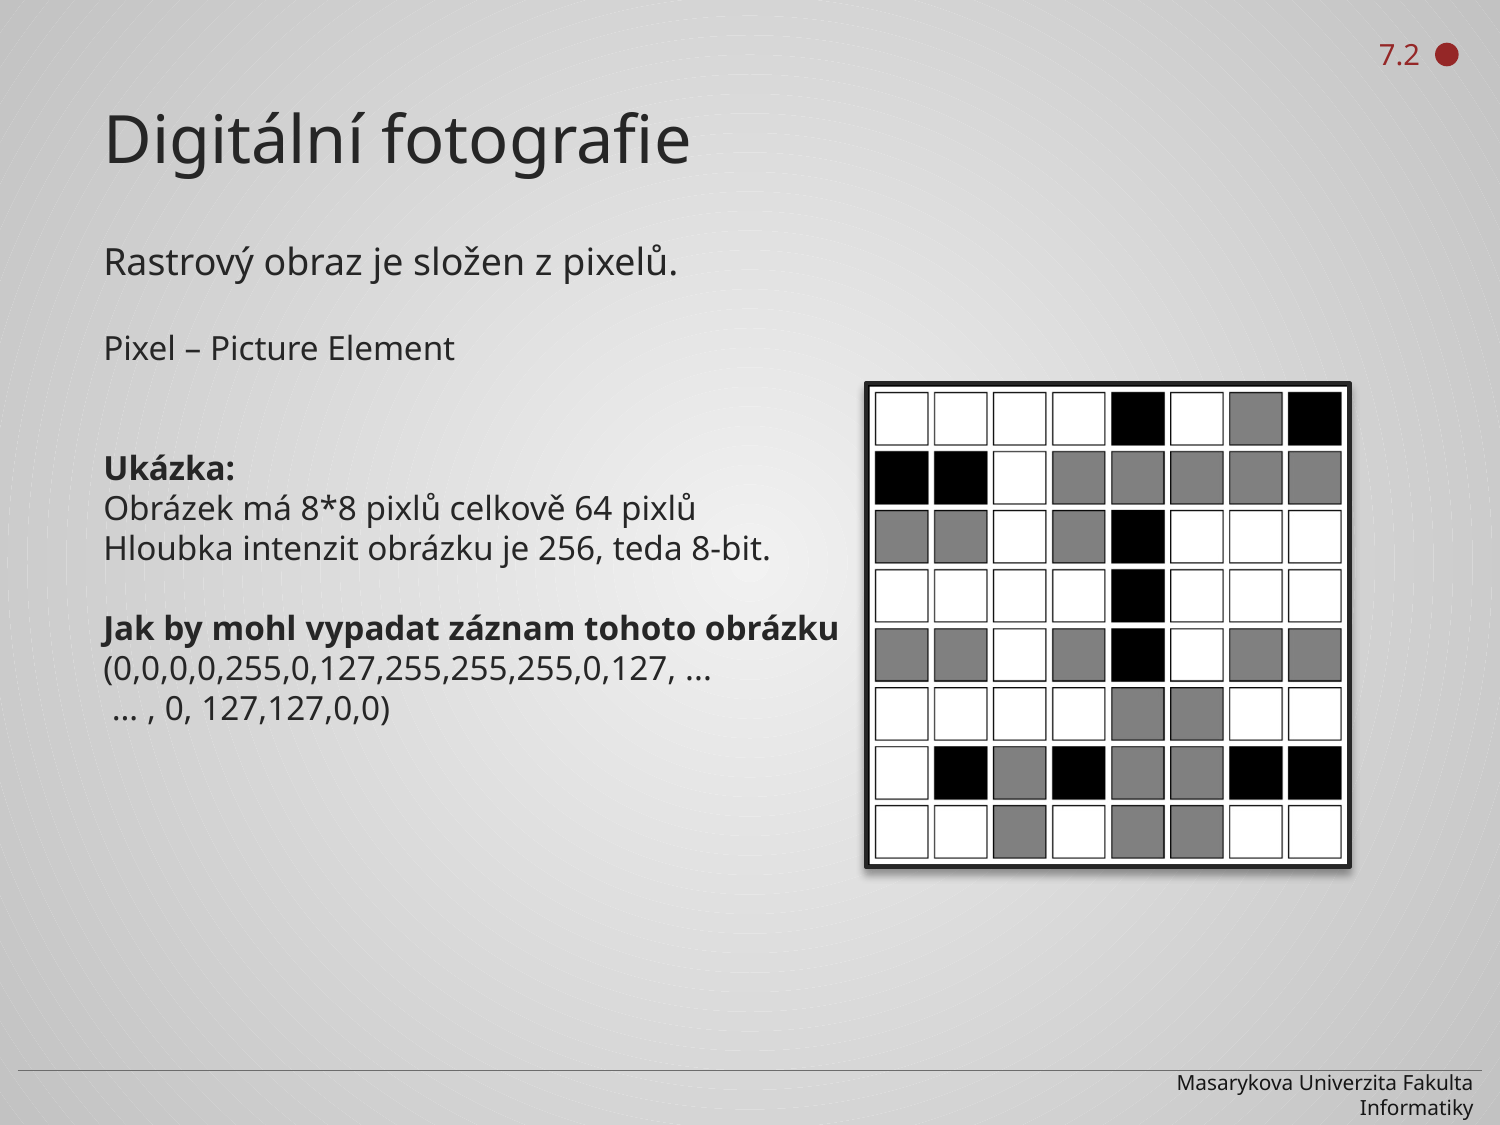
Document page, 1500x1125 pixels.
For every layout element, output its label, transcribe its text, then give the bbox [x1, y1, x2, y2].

footer Masarykova Univerzita Fakulta Informatiky [1092, 1065, 1489, 1125]
text_box Digitální fotografie [88, 89, 1436, 230]
text_box Rastrový obraz je složen z pixelů. Pixel – Picture Element Ukázka: Obrázek má 8*8 pixlů celkově 64 pixlů Hloubka intenzit obrázku je 256, teda 8-bit. Jak by mohl vypadat záznam tohoto obrázku (0,0,0,0,255,0,127,255,255,255,0,127, ... … , 0, 127,127,0,0) [88, 230, 1436, 854]
picture [867, 385, 1348, 865]
text_box 7.2 [1364, 29, 1459, 79]
